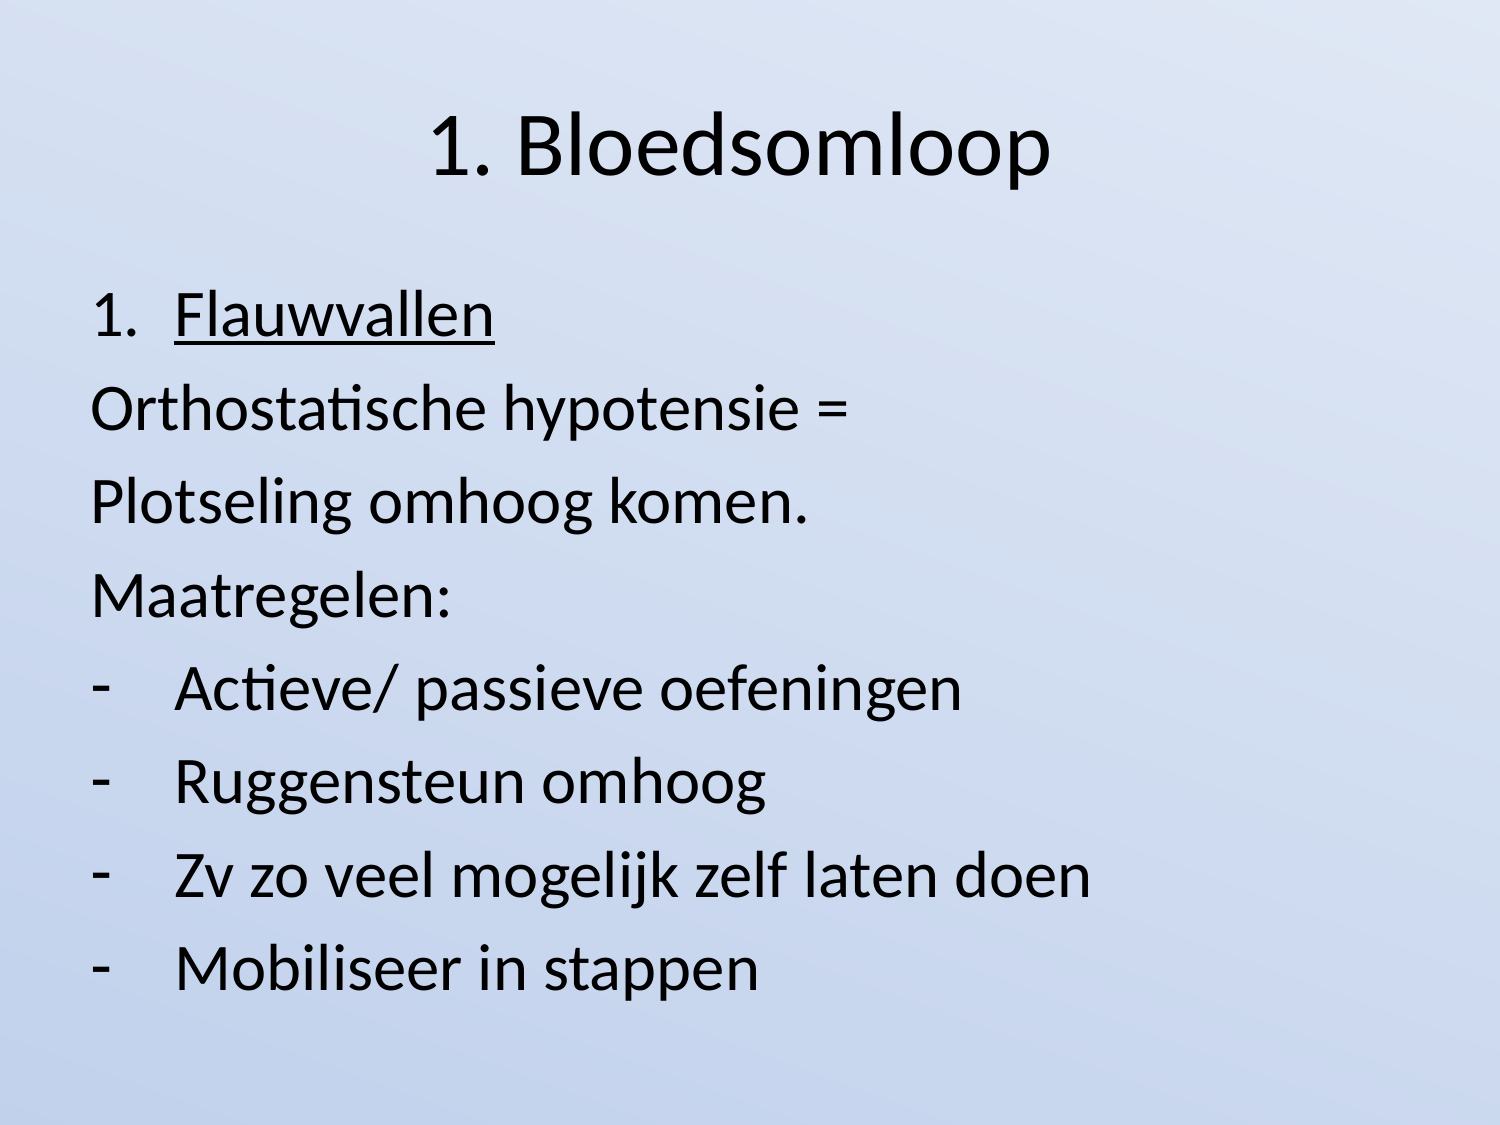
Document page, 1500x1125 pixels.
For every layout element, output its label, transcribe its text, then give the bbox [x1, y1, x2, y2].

list Flauwvallen Orthostatische hypotensie = Plotseling omhoog komen. Maatregelen: Actieve/ passieve oefeningen Ruggensteun omhoog Zv zo veel mogelijk zelf laten doen Mobiliseer in stappen [75, 262, 1425, 1071]
title 1. Bloedsomloop [75, 45, 1425, 233]
